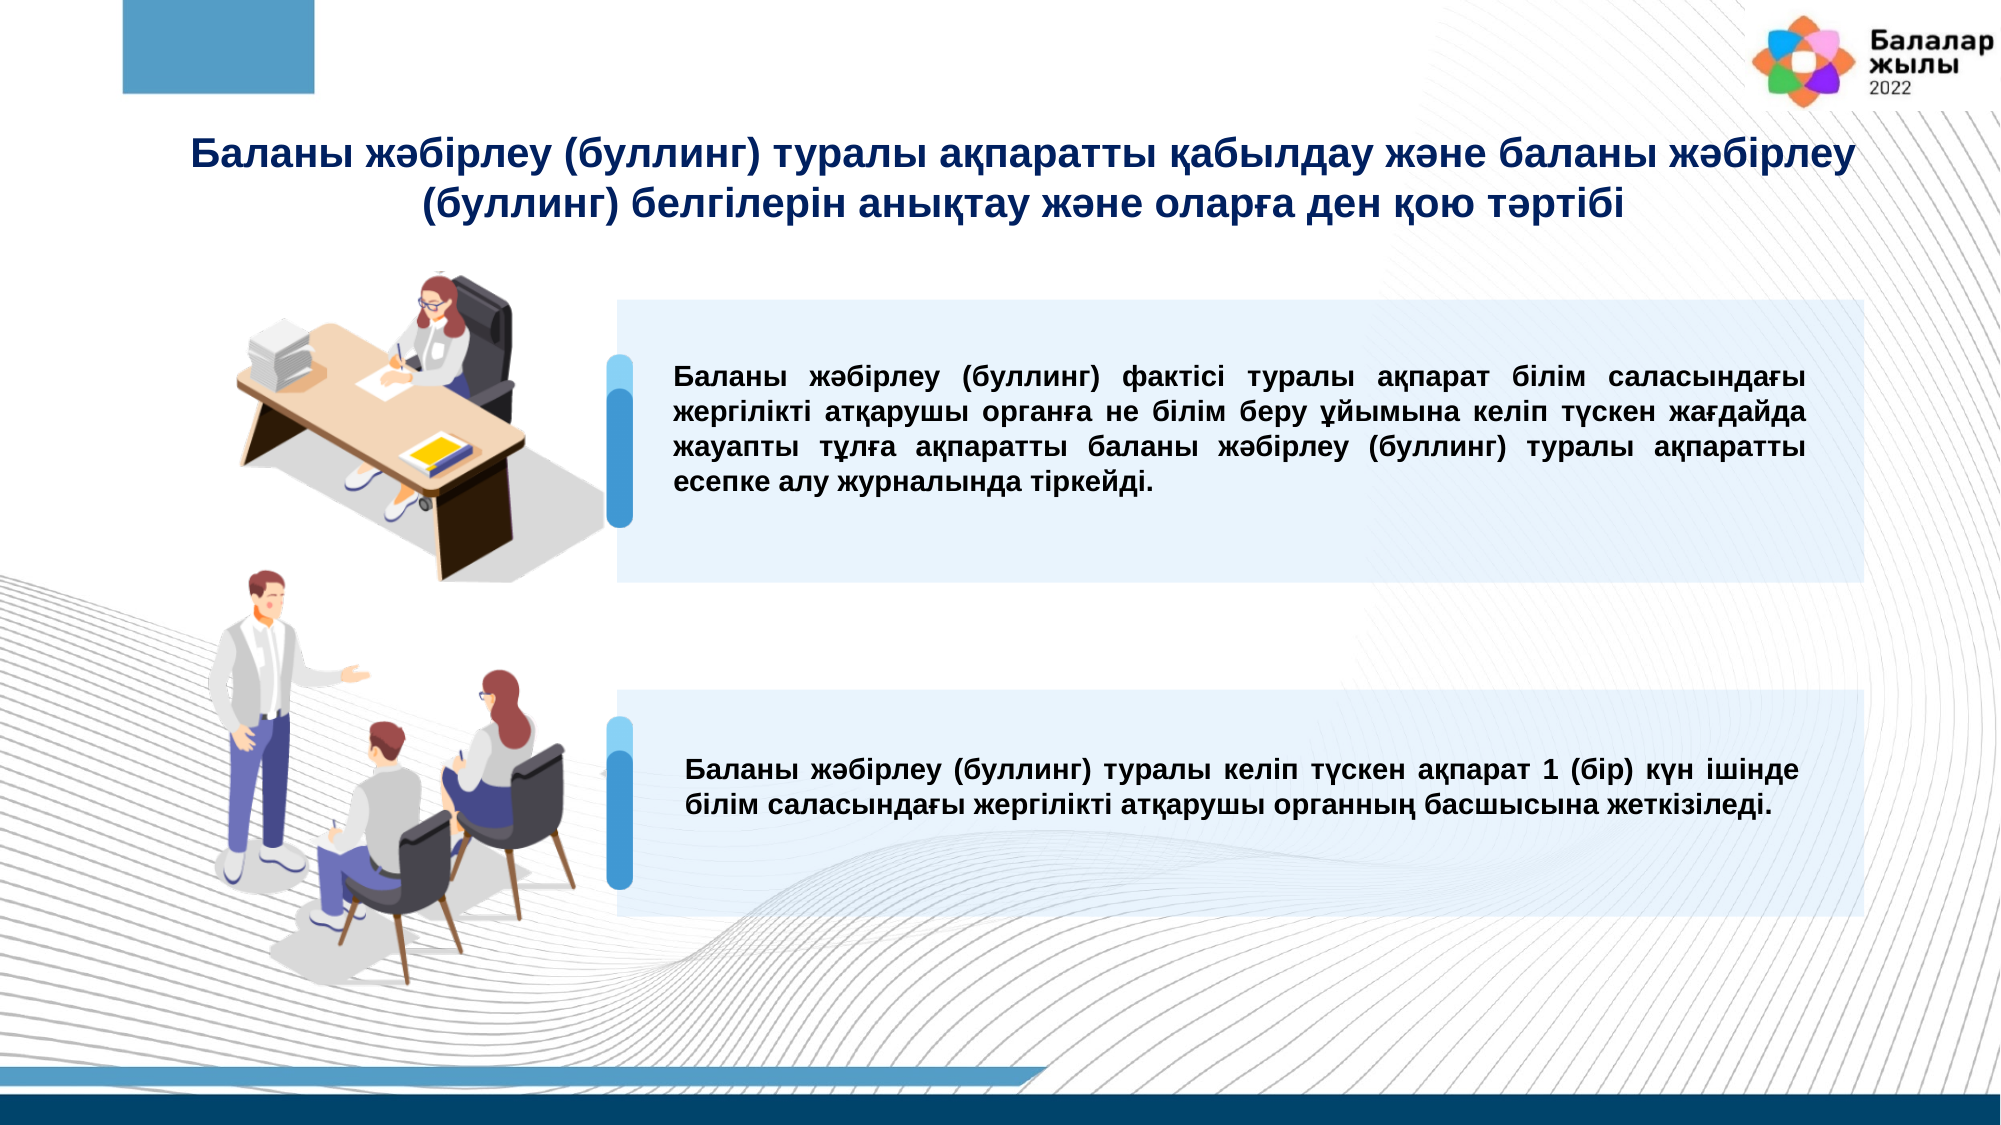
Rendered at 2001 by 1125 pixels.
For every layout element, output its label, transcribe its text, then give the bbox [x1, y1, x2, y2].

text_box [624, 299, 1865, 583]
text_box [617, 689, 1865, 917]
text_box Баланы жәбірлеу (буллинг) туралы келіп түскен ақпарат 1 (бір) күн ішінде білім саласындағы жергілікті атқарушы органның басшысына жеткізіледі. [669, 742, 1816, 828]
text_box Баланы жәбірлеу (буллинг) фактісі туралы ақпарат білім саласындағы жергілікті атқарушы органға не білім беру ұйымына келіп түскен жағдайда жауапты тұлға ақпаратты баланы жәбірлеу (буллинг) туралы ақпаратты есепке алу журналында тіркейді. [658, 349, 1823, 577]
text_box Баланы жәбірлеу (буллинг) туралы ақпаратты қабылдау және баланы жәбірлеу (буллинг) белгілерін анықтау және оларға ден қою тәртібі [89, 118, 1958, 234]
picture [0, 0, 2001, 1125]
